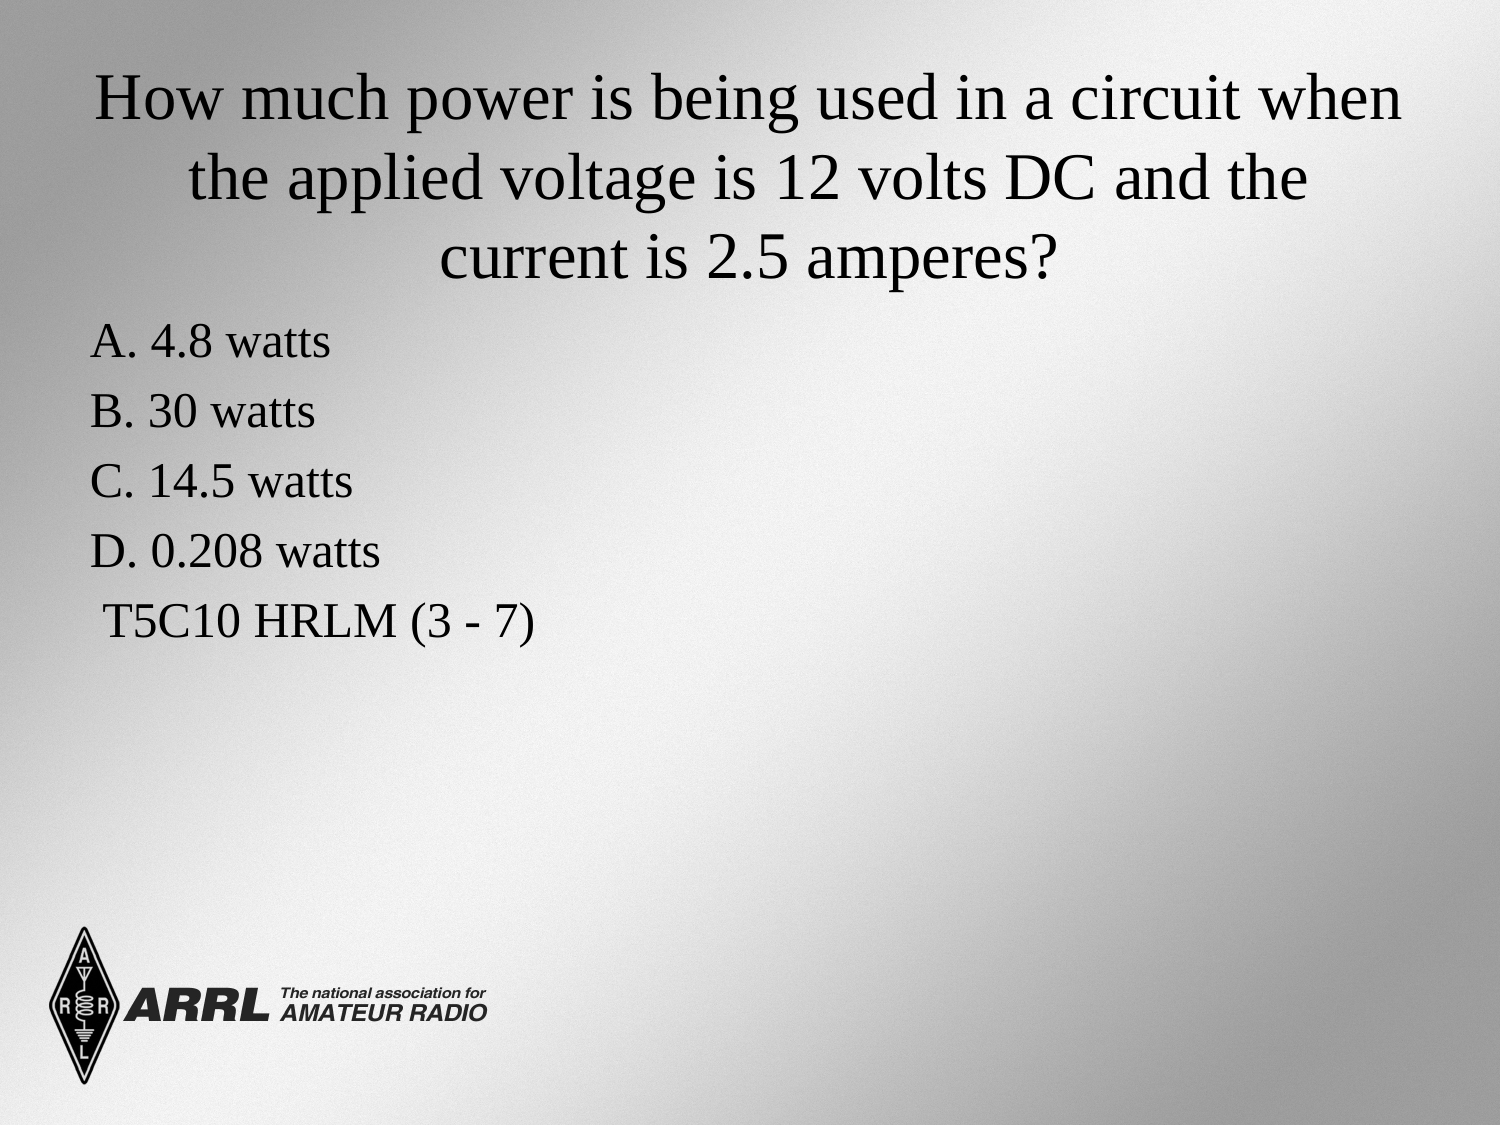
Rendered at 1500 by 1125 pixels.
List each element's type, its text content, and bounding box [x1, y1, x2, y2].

title How much power is being used in a circuit when the applied voltage is 12 volts DC and the current is 2.5 amperes? [75, 45, 1425, 233]
list A. 4.8 watts B. 30 watts C. 14.5 watts D. 0.208 watts T5C10 HRLM (3 - 7) [75, 299, 1425, 1005]
picture [0, 0, 1500, 1125]
